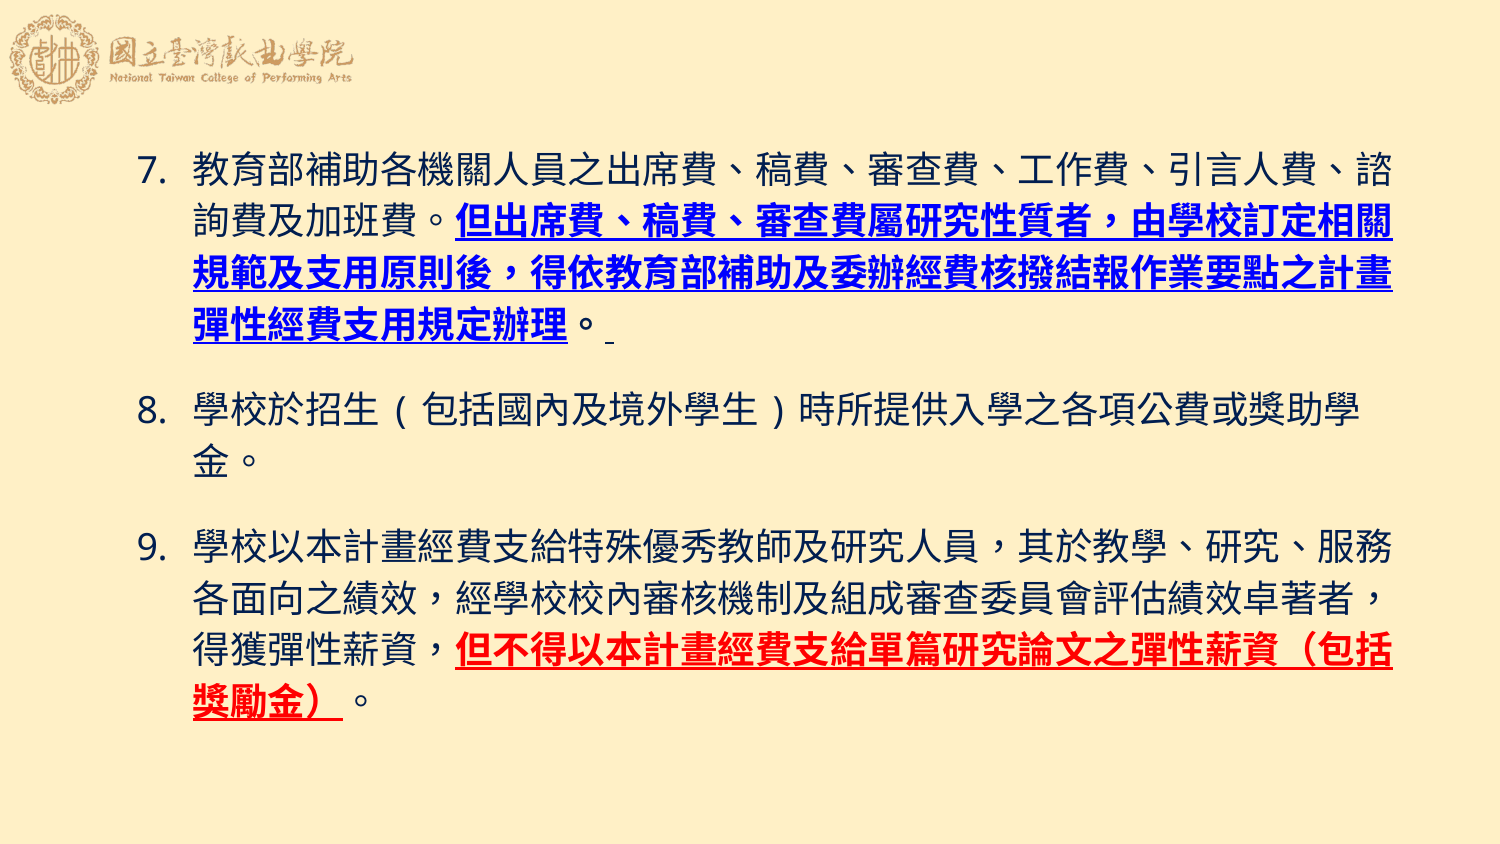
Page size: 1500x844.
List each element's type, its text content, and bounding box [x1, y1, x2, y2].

picture [0, 10, 363, 108]
list 教育部補助各機關人員之出席費、稿費、審查費、工作費、引言人費、諮詢費及加班費。但出席費、稿費、審查費屬研究性質者，由學校訂定相關規範及支用原則後，得依教育部補助及委辦經費核撥結報作業要點之計畫彈性經費支用規定辦理。 學校於招生(包括國內及境外學生)時所提供入學之各項公費或獎助學金。 學校以本計畫經費支給特殊優秀教師及研究人員，其於教學、研究、服務各面向之績效，經學校校內審核機制及組成審查委員會評估績效卓著者，得獲彈性薪資，但不得以本計畫經費支給單篇研究論文之彈性薪資（包括獎勵金）。 [73, 124, 1444, 797]
